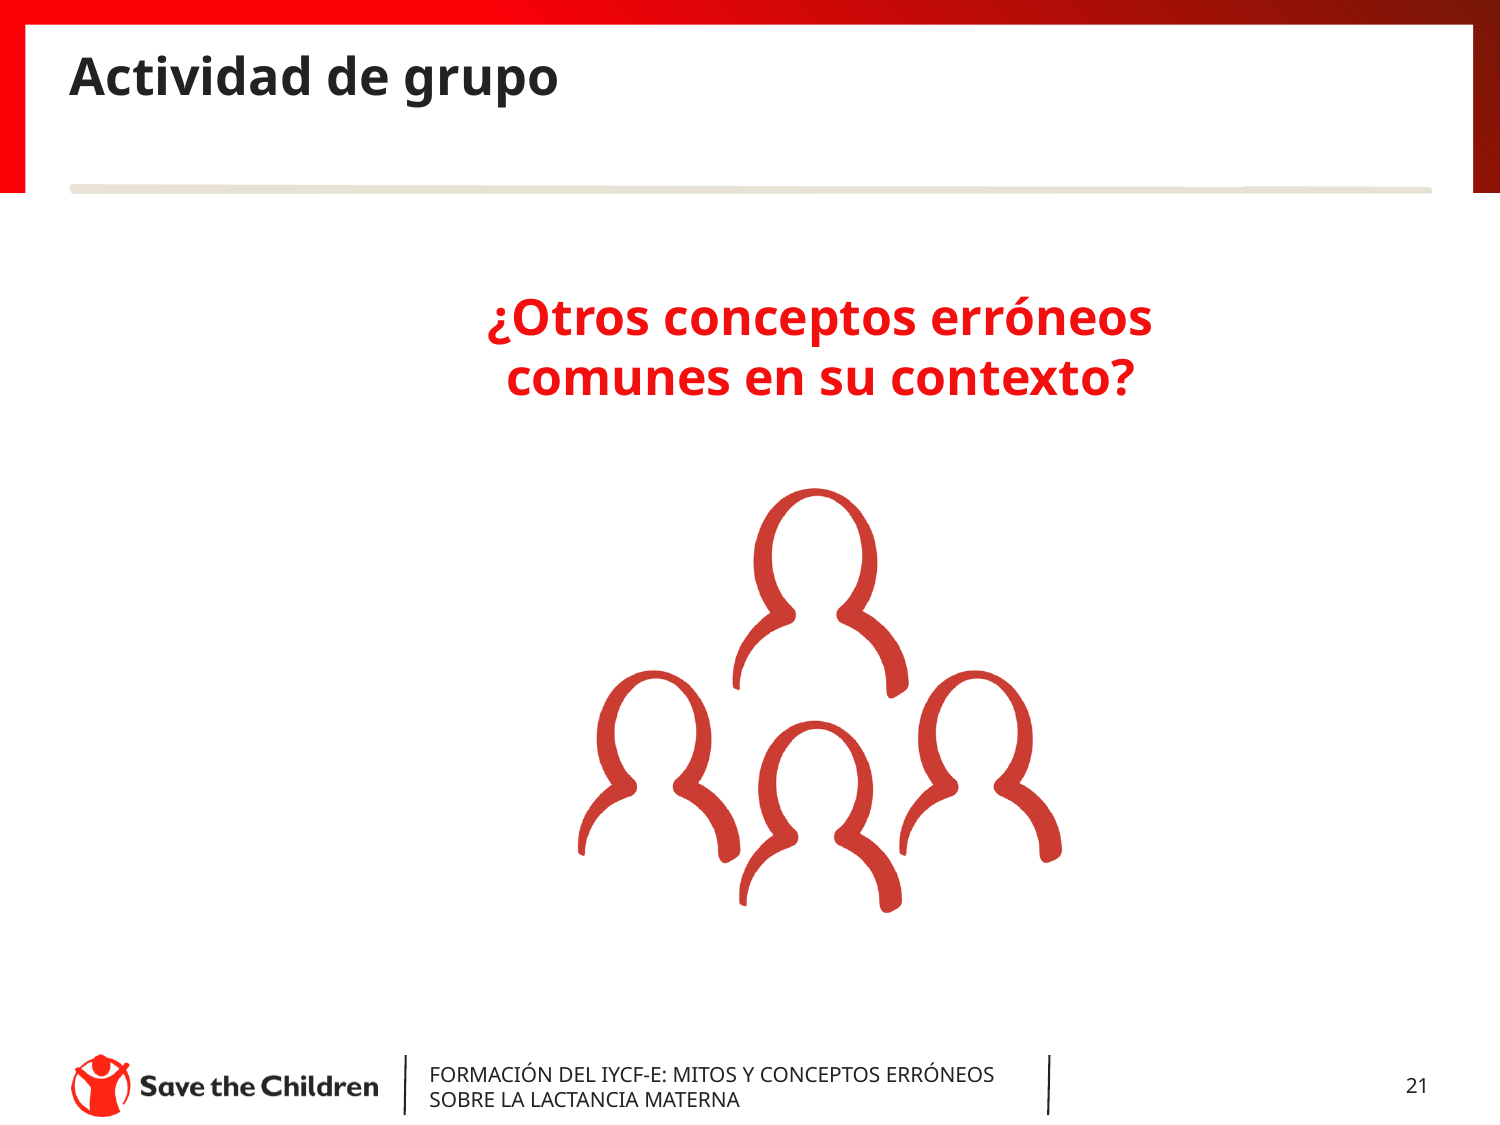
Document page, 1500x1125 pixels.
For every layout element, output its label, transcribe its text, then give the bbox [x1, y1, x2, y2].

footer FORMACIÓN DEL IYCF-E: MITOS Y CONCEPTOS ERRÓNEOS SOBRE LA LACTANCIA MATERNA [414, 1056, 1042, 1117]
title Actividad de grupo [69, 33, 1429, 117]
picture [71, 1054, 378, 1117]
slide_number ‹#› [1317, 1056, 1445, 1117]
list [530, 420, 1108, 995]
picture [69, 184, 1432, 194]
text_box ¿Otros conceptos erróneos comunes en su contexto? [360, 277, 1282, 413]
